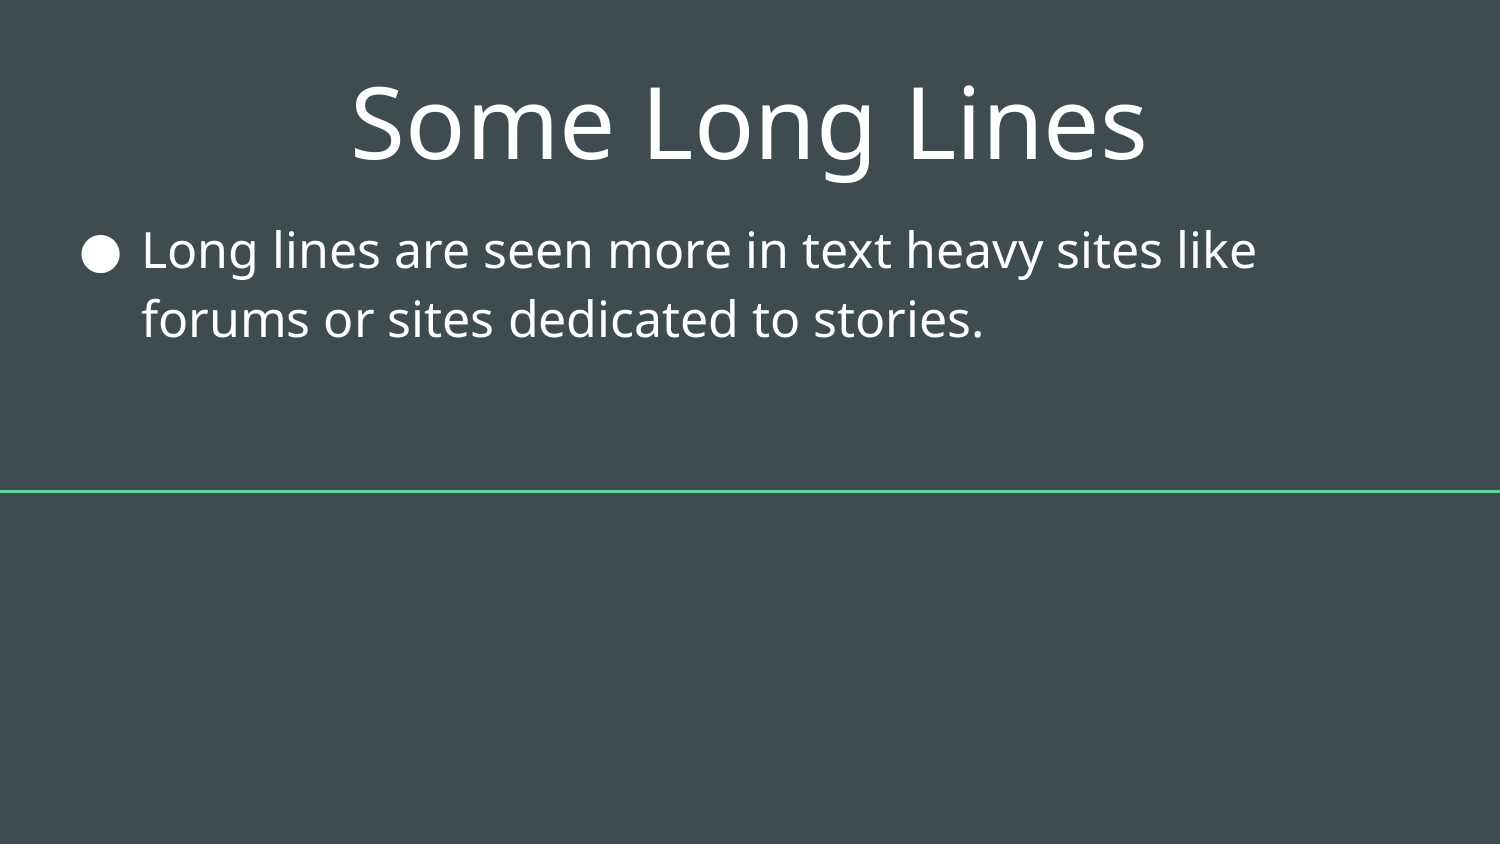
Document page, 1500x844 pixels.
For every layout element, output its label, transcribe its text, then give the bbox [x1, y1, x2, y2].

subtitle Long lines are seen more in text heavy sites like forums or sites dedicated to stories. [51, 194, 1449, 640]
title Some Long Lines [51, 35, 1449, 194]
